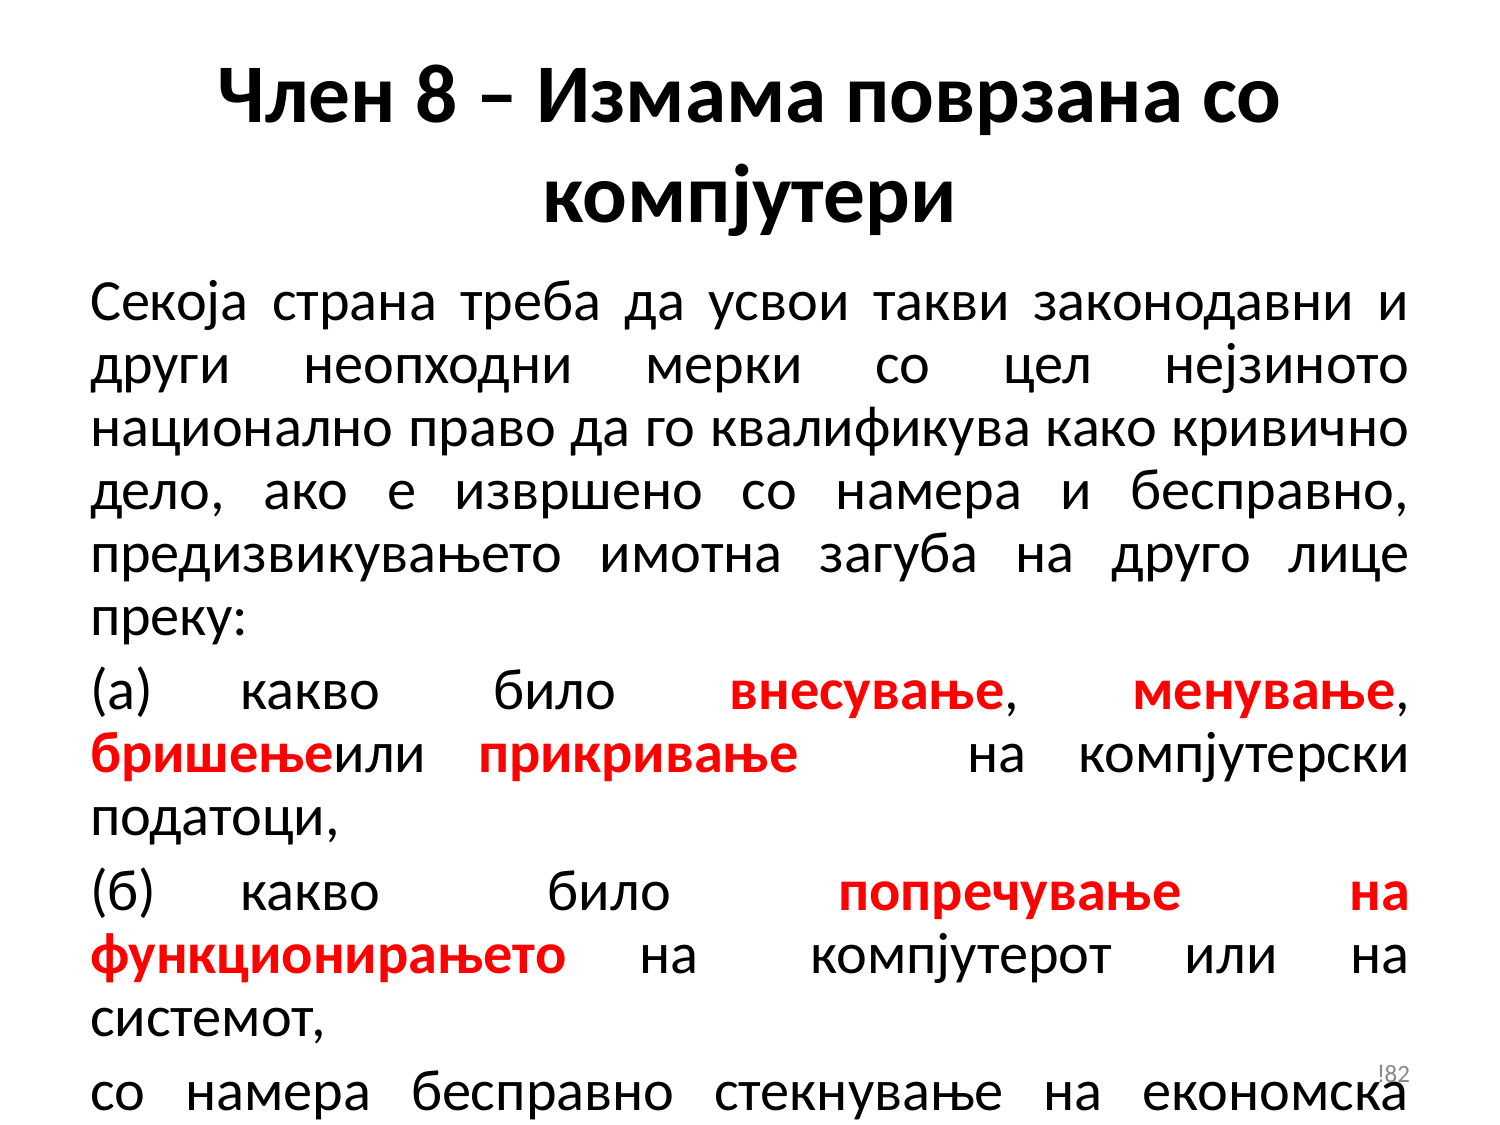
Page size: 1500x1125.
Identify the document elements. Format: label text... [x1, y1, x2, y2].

list Секоја страна треба да усвои такви законодавни и други неопходни мерки со цел нејзиното национално право да го квалификува како кривично дело, ако е извршено со намера и бесправно, предизвикувањето имотна загуба на друго лице преку: (a) какво било внесување, менување, бришењеили прикривање на компјутерски податоци, (б) какво било попречување на функционирањето на компјутерот или на системот, со намера бесправно стекнување на економска корист за себе или за некој друг [75, 262, 1425, 1005]
slide_number !82 [1074, 1042, 1425, 1103]
title Член 8 – Измама поврзана со компјутери [75, 45, 1425, 233]
